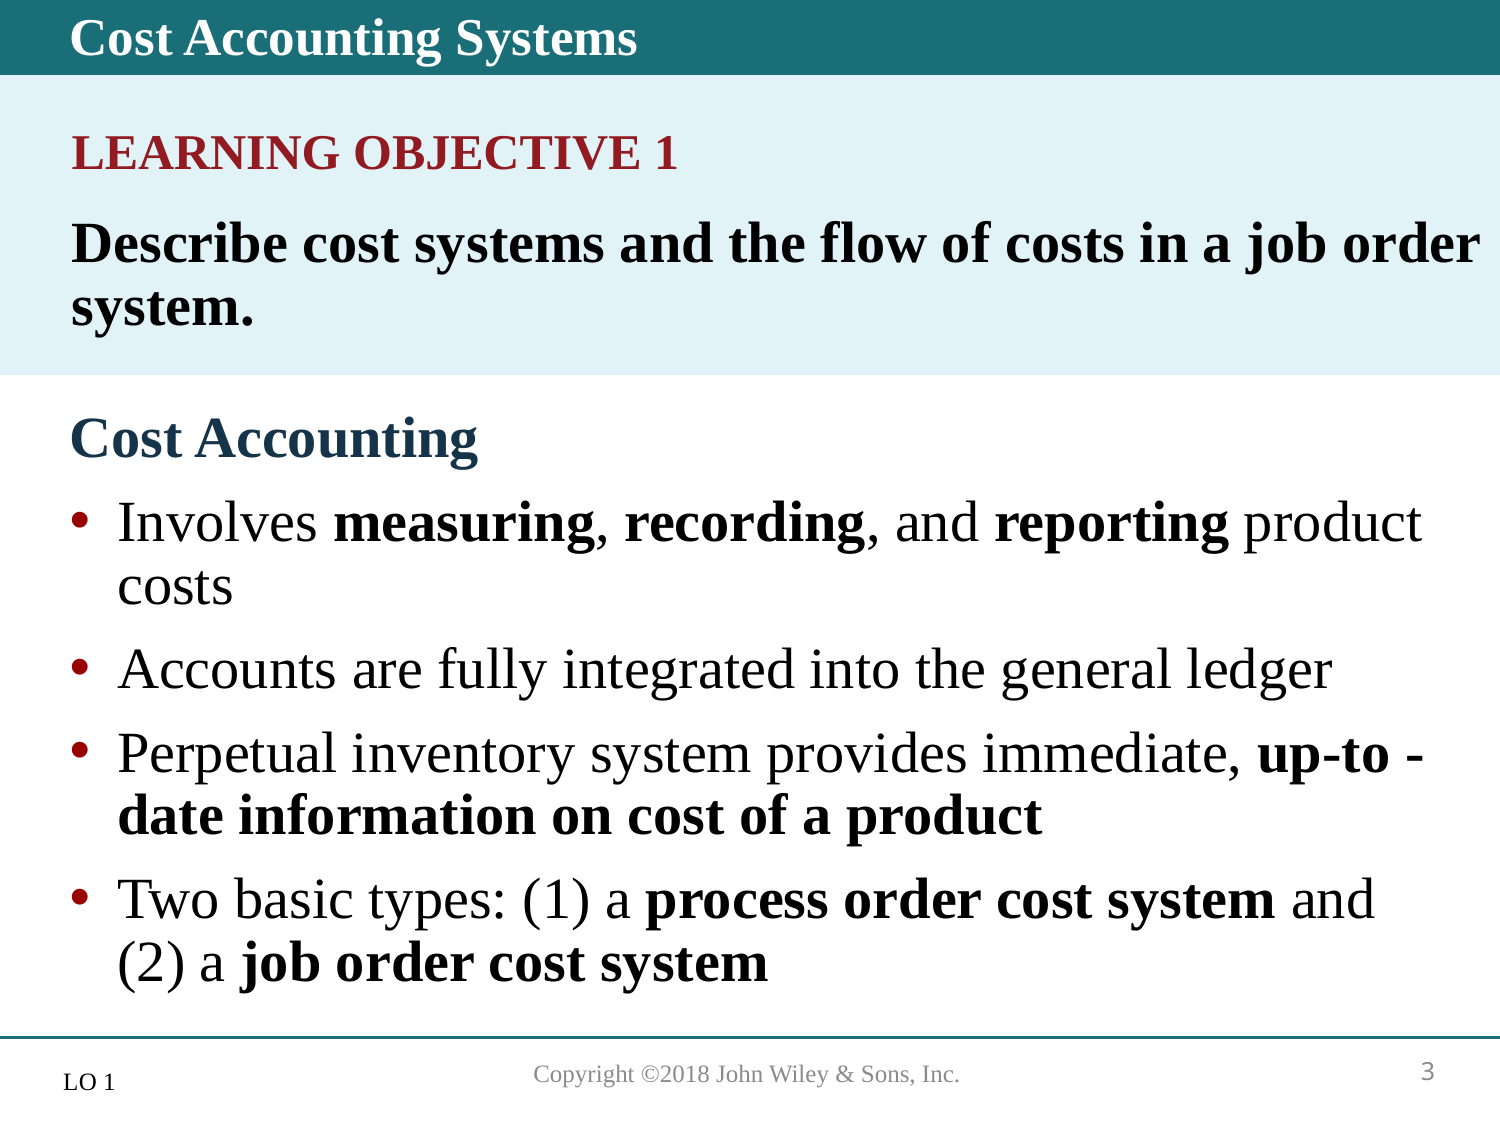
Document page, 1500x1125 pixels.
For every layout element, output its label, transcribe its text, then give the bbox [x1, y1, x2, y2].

list L O 1 [48, 1052, 142, 1113]
list Cost Accounting Involves measuring, recording, and reporting product costs Accounts are fully integrated into the general ledger Perpetual inventory system provides immediate, up-to -date information on cost of a product Two basic types: (1) a process order cost system and (2) a job order cost system [54, 399, 1450, 1013]
list LEARNING OBJECTIVE 1 [0, 75, 1500, 174]
title Cost Accounting Systems [54, 2, 1455, 75]
footer Copyright ©2018 John Wiley & Sons, Inc. [496, 1042, 1004, 1103]
slide_number 3 [1059, 1042, 1450, 1103]
list Describe cost systems and the flow of costs in a job order system. [0, 174, 1500, 375]
